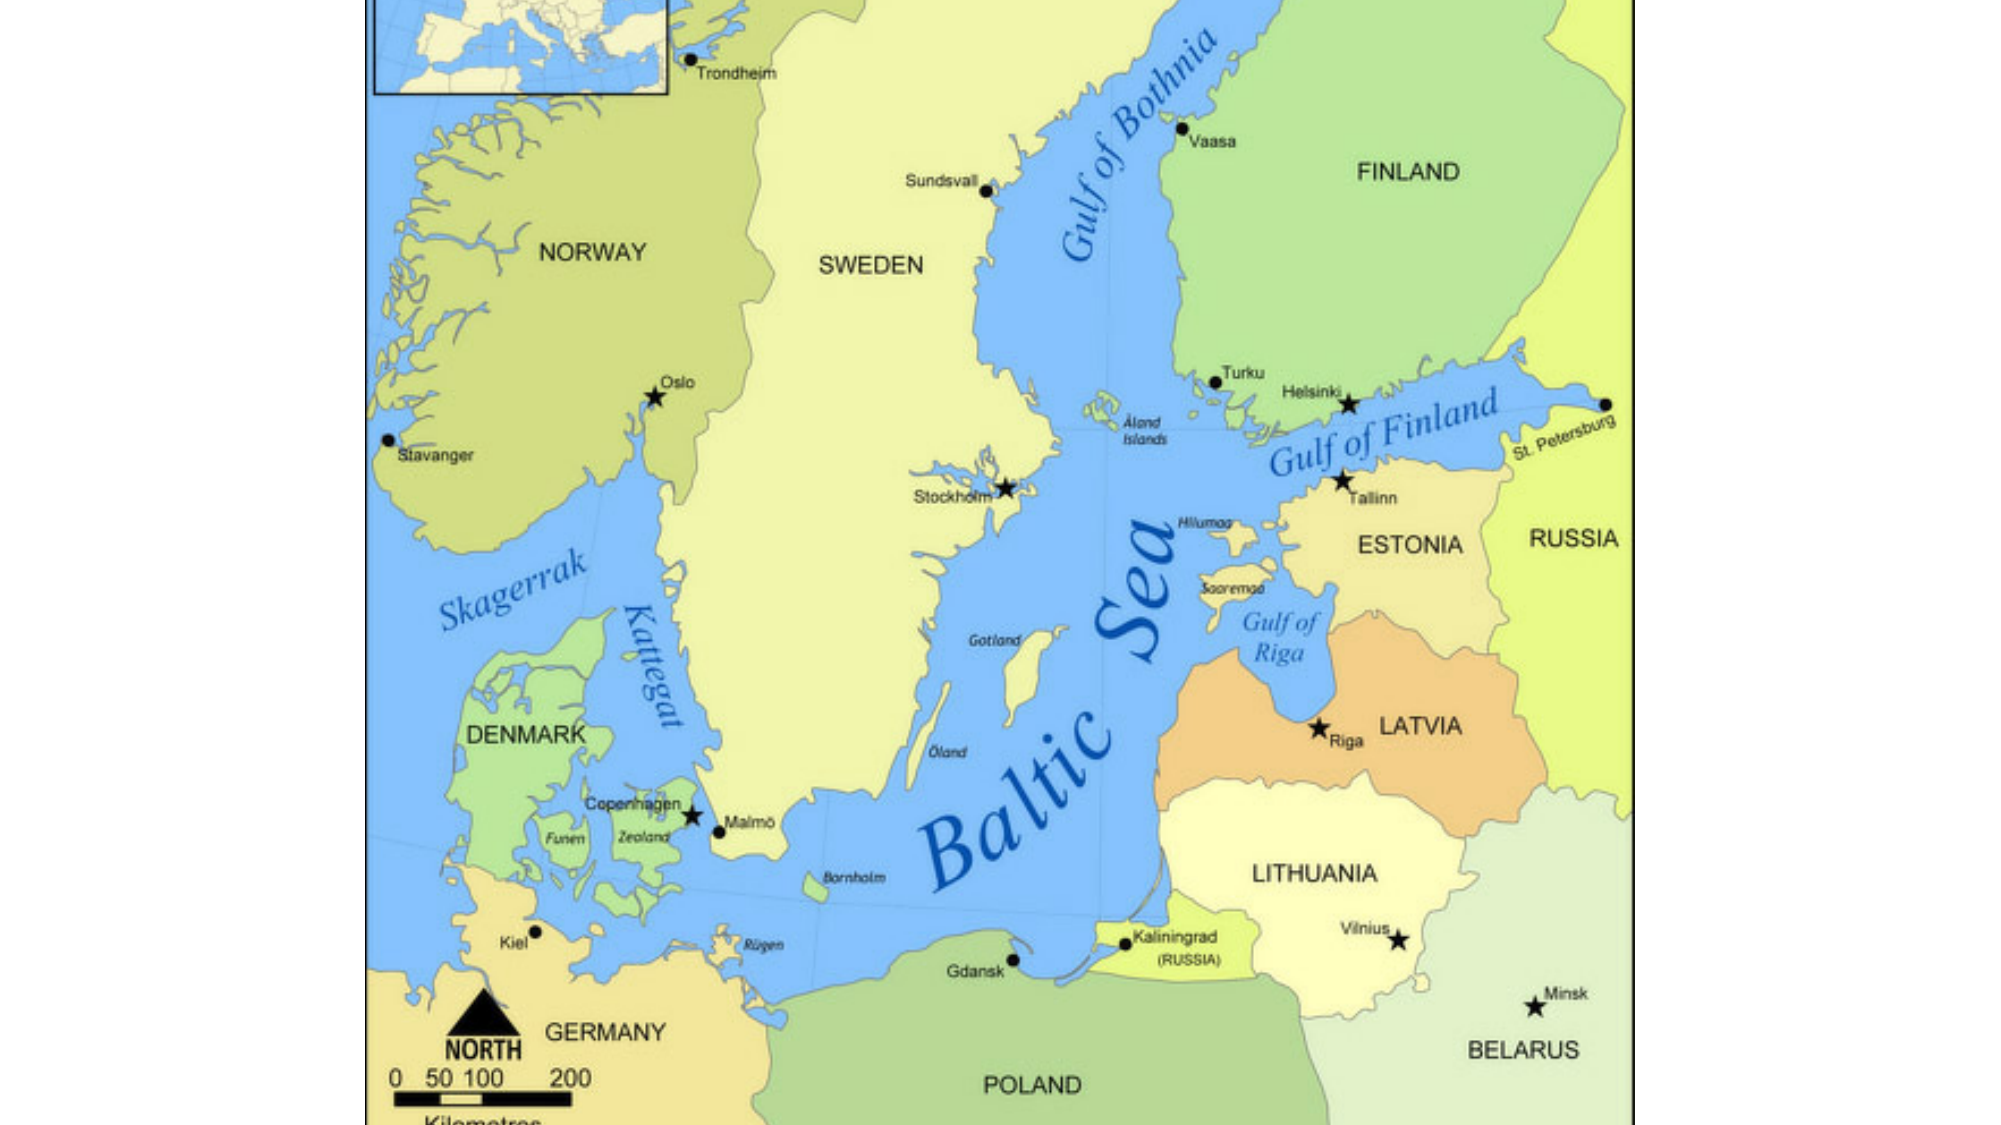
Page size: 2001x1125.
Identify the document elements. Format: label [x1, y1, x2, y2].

list [365, 0, 1635, 1125]
